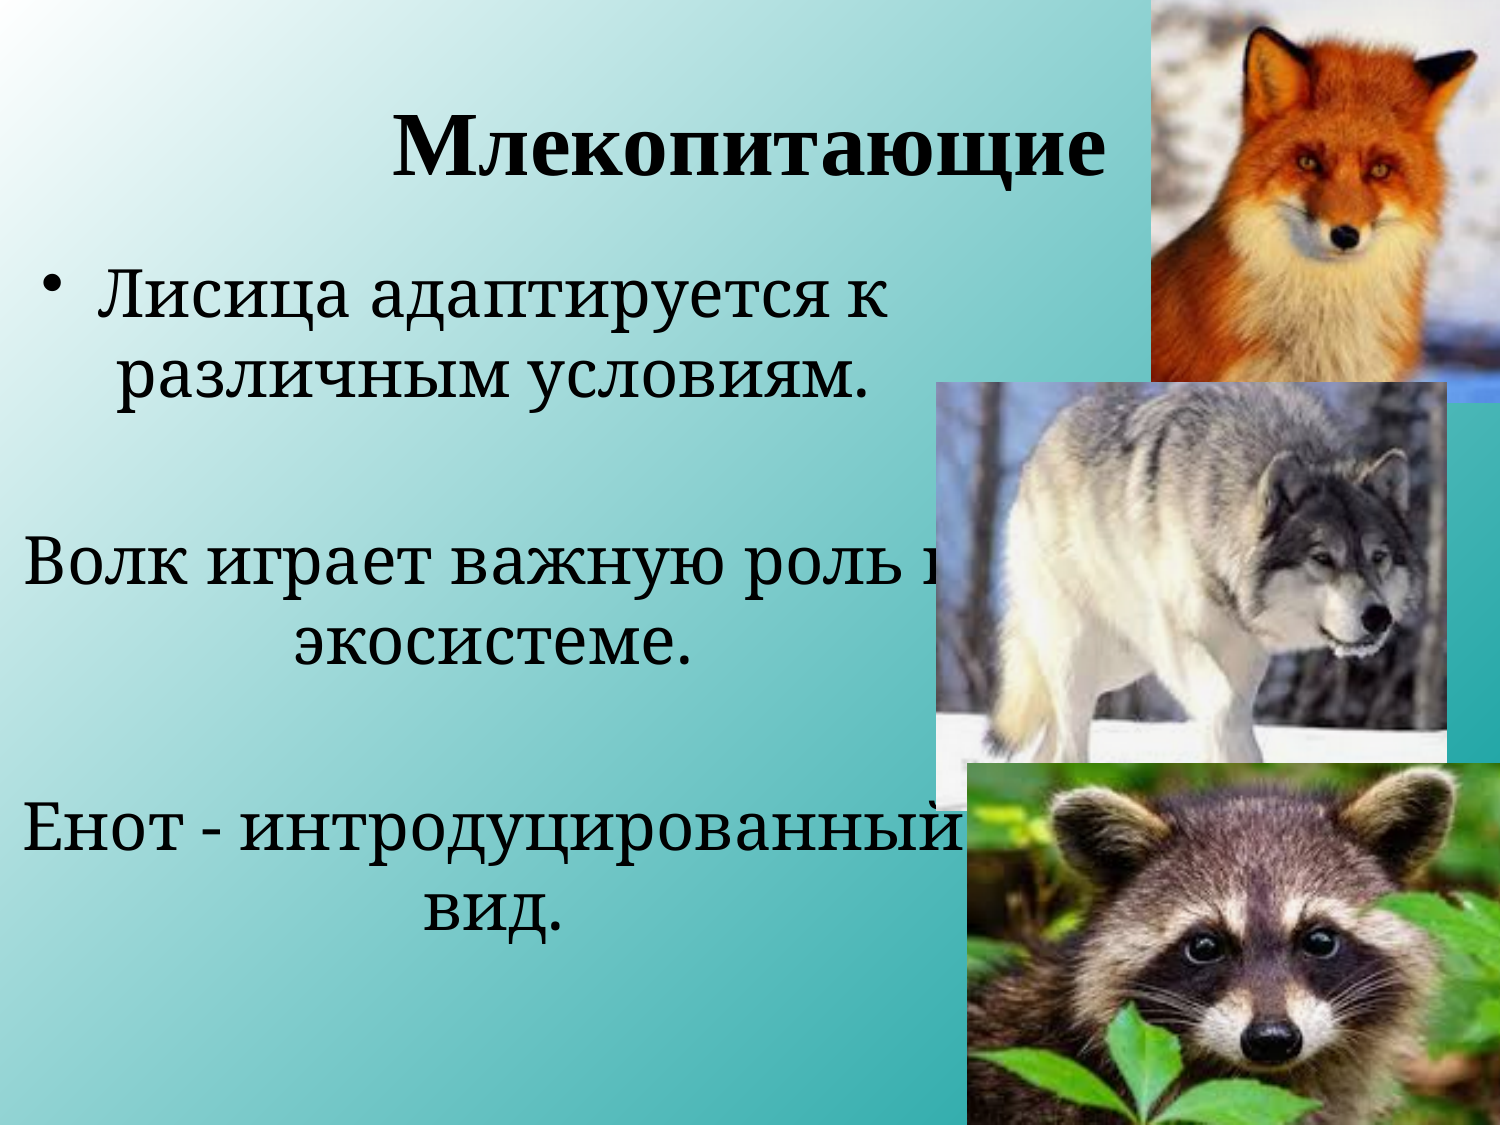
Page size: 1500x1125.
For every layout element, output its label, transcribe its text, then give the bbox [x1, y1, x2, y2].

title Млекопитающие [74, 44, 1146, 233]
list Лисица адаптируется к различным условиям. Волк играет важную роль в экосистеме. Енот - интродуцированный вид. [0, 243, 987, 733]
picture [936, 0, 1500, 1125]
